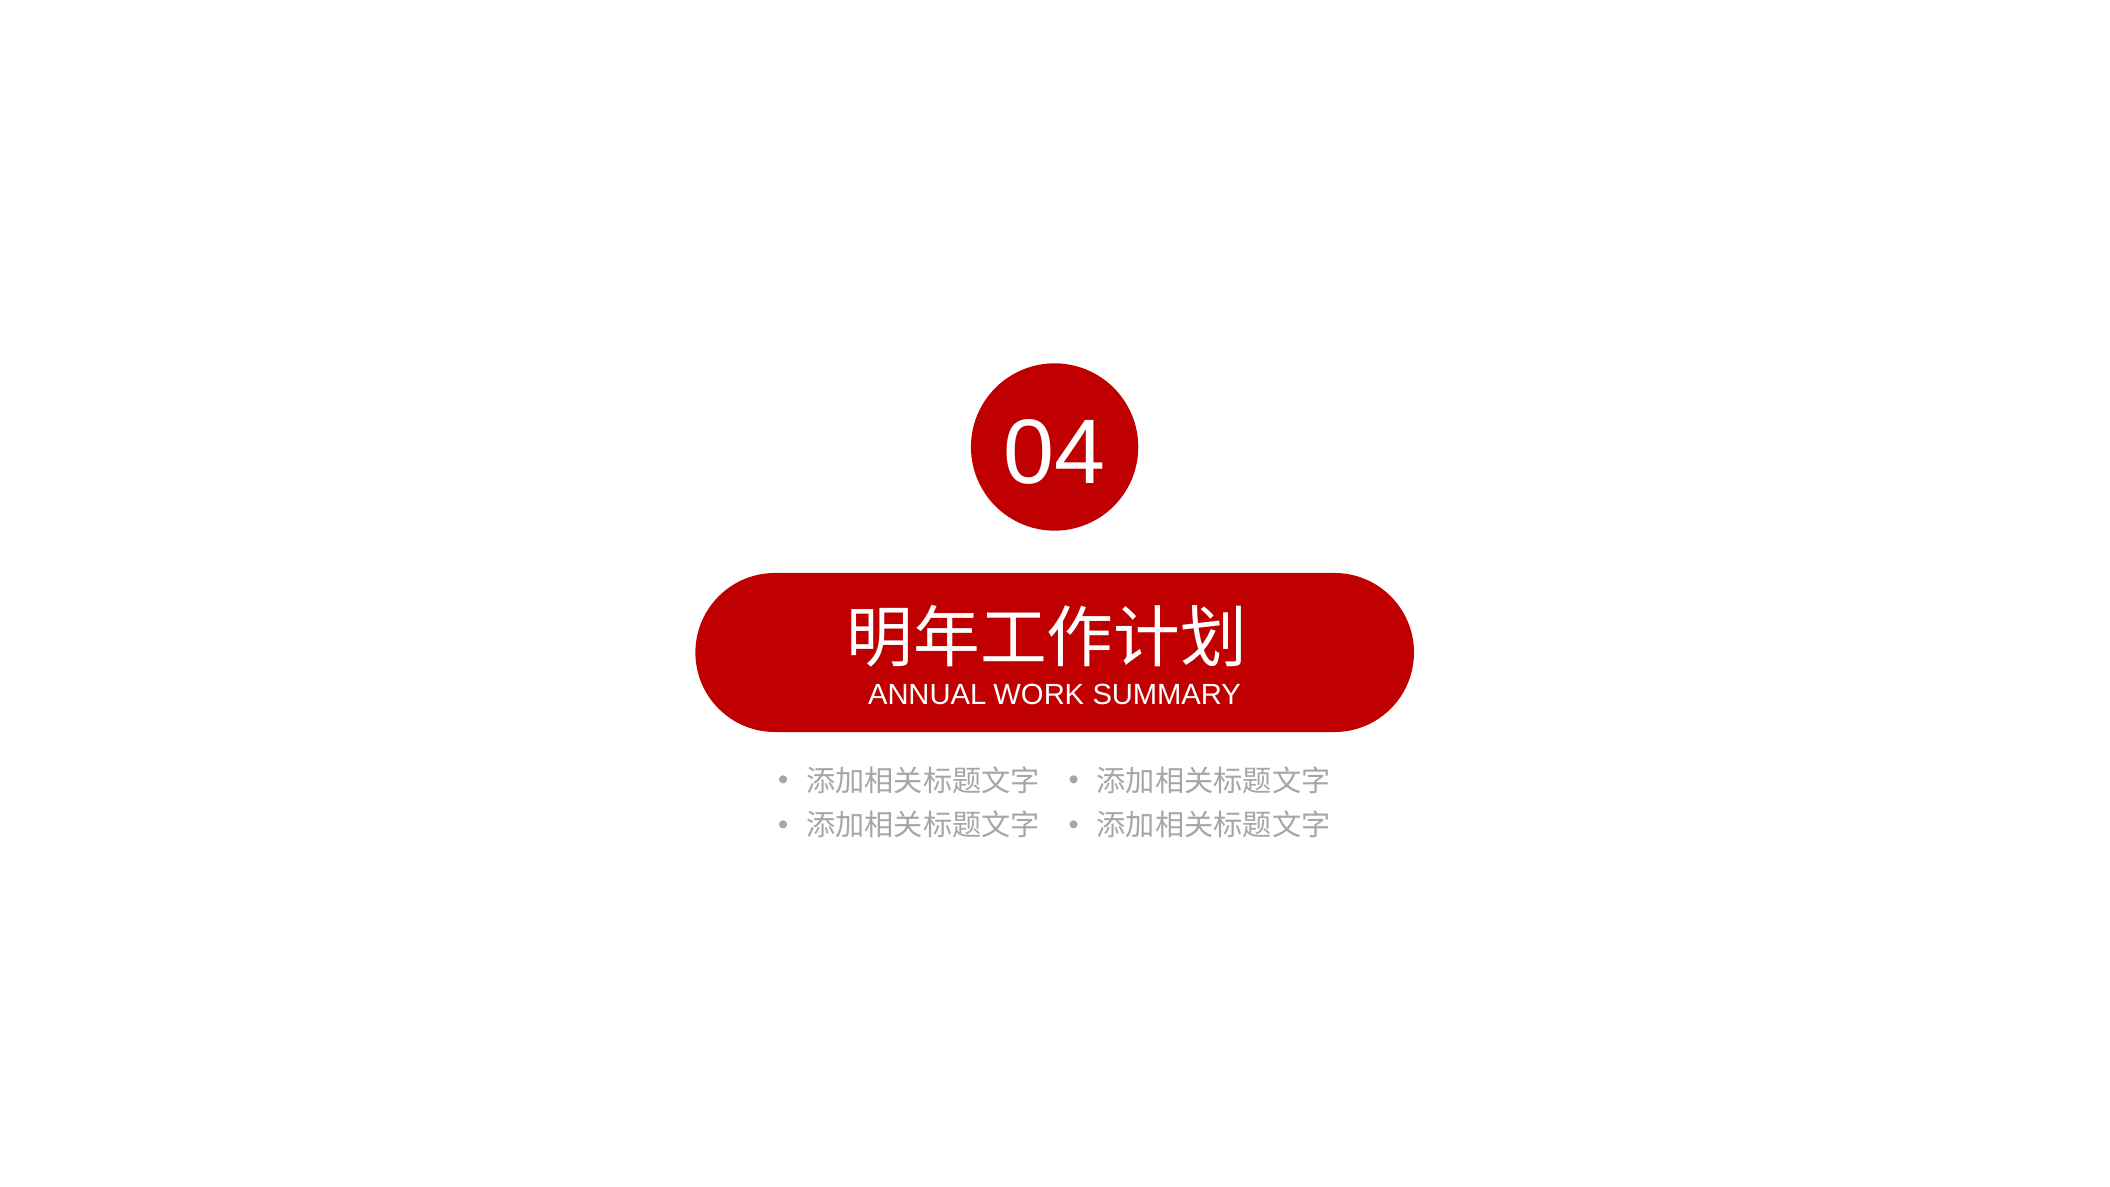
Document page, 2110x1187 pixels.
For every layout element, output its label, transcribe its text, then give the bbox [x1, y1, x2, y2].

text_box 添加相关标题文字 [777, 762, 1041, 798]
text_box [694, 571, 1416, 734]
text_box 添加相关标题文字 [777, 806, 1041, 842]
text_box 04 [969, 362, 1140, 532]
text_box 添加相关标题文字 [1068, 806, 1331, 842]
text_box 添加相关标题文字 [1068, 762, 1331, 798]
